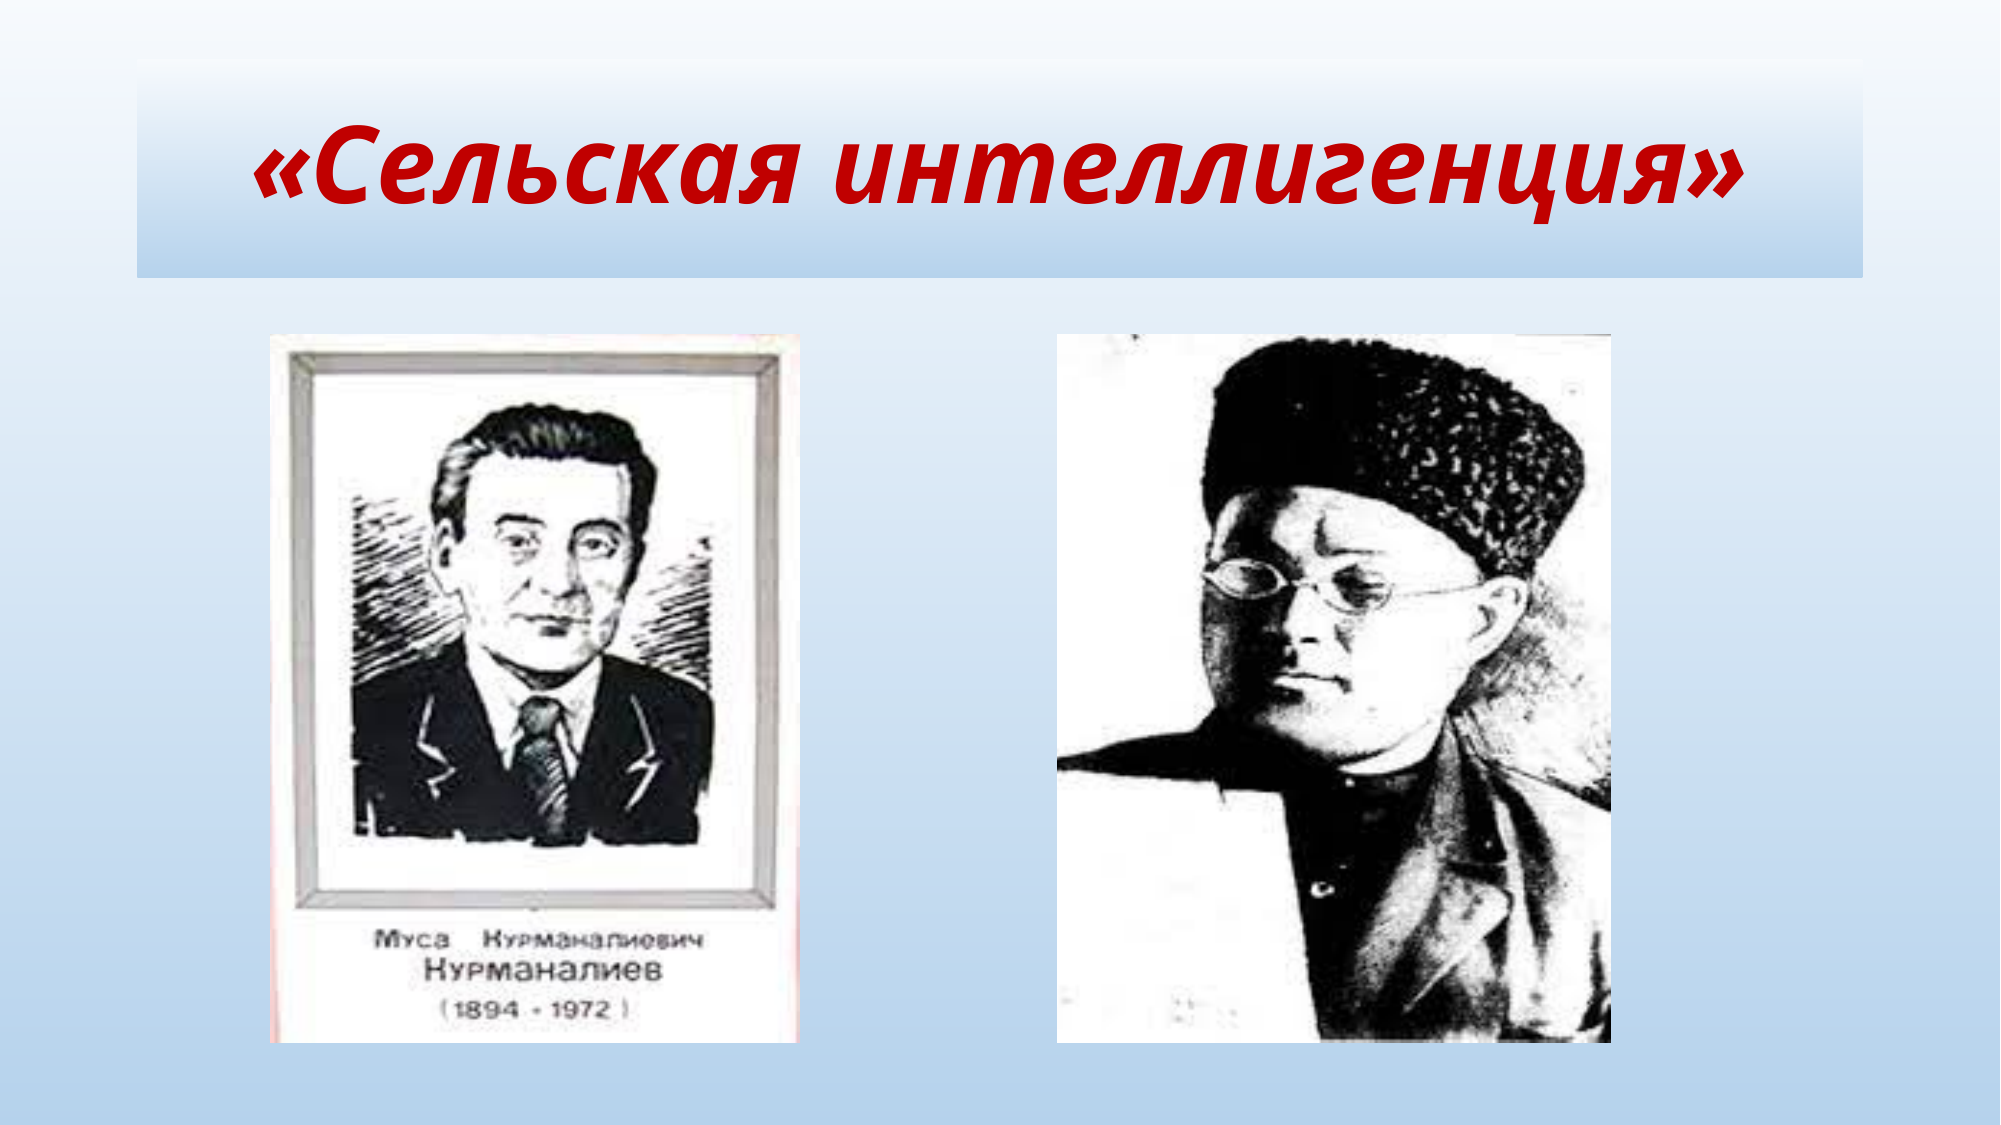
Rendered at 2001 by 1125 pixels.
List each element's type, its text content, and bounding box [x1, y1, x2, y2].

title «Сельская интеллигенция» [137, 59, 1863, 278]
picture [1057, 334, 1611, 1043]
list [270, 334, 800, 1043]
